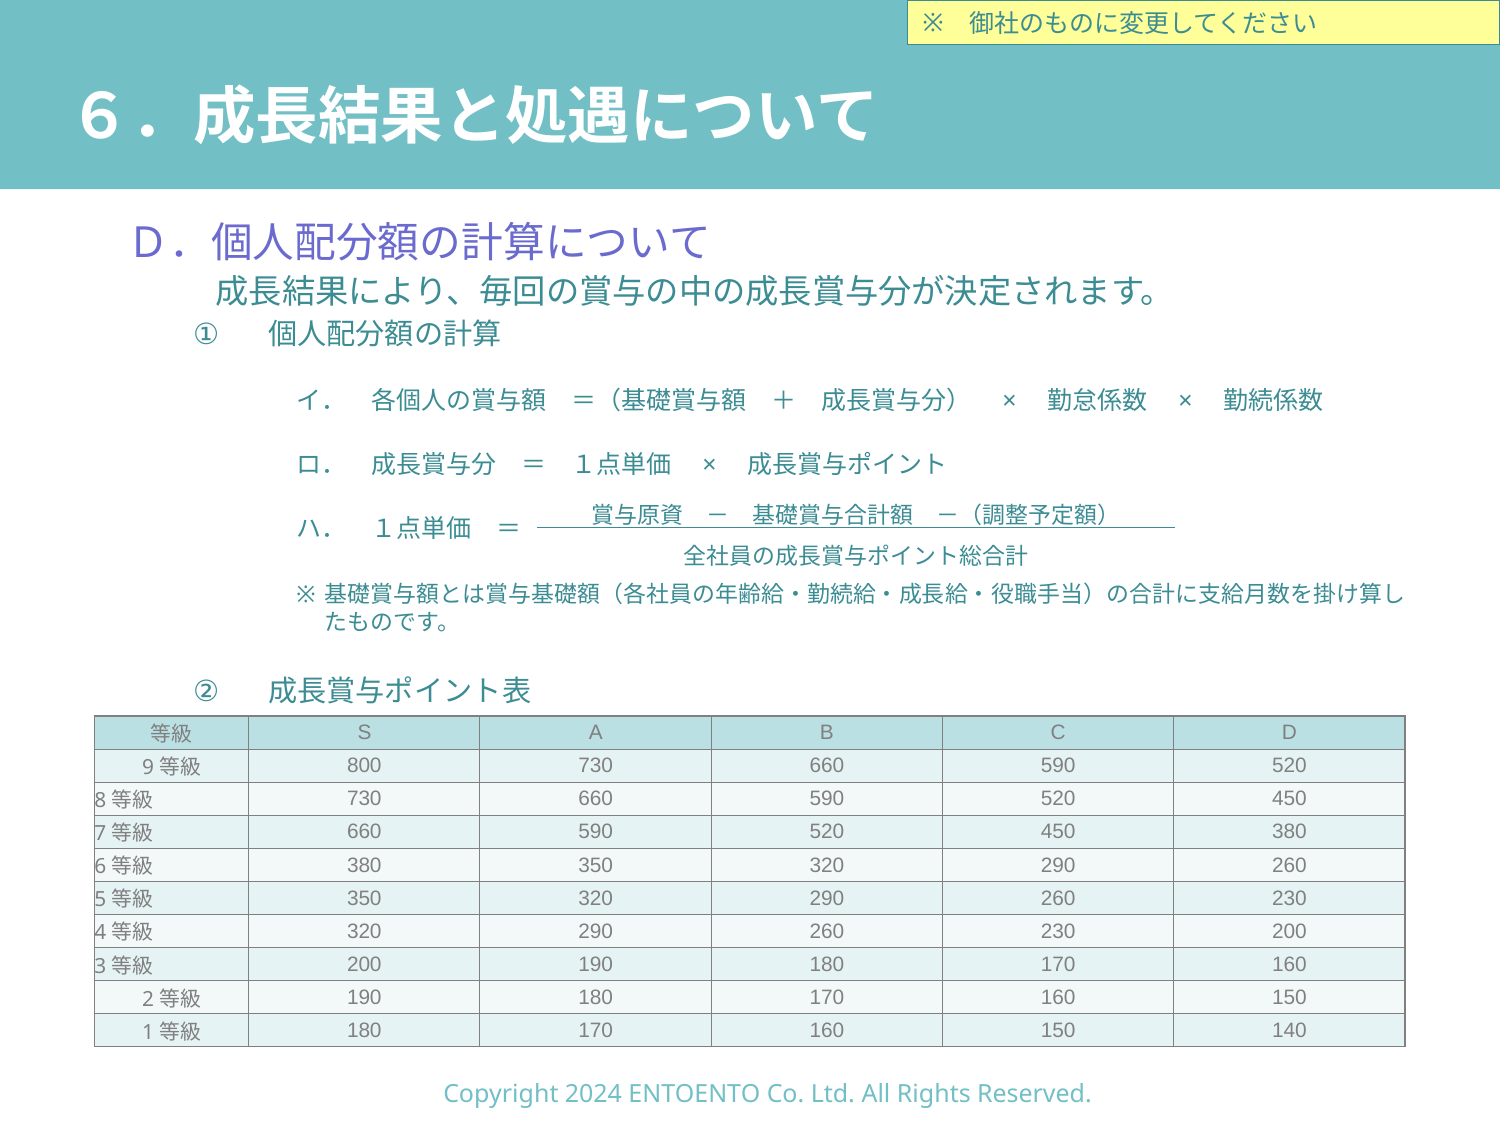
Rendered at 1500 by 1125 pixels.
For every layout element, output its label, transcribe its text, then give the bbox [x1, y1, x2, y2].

table_cell 260 [943, 882, 1173, 914]
table_cell 150 [1174, 981, 1404, 1013]
table_cell 4等級 [95, 915, 248, 947]
table_cell 260 [712, 915, 942, 947]
table_cell 590 [712, 783, 942, 815]
table_cell 800 [249, 750, 479, 782]
table_cell 320 [712, 849, 942, 881]
table_header 等級 [95, 717, 248, 749]
table_cell 8等級 [95, 783, 248, 815]
table_cell 180 [249, 1014, 479, 1046]
table_cell 3等級 [95, 948, 248, 980]
table_cell 6等級 [95, 849, 248, 881]
table_cell 2等級 [95, 981, 248, 1013]
table_cell 450 [1174, 783, 1404, 815]
table_cell 190 [249, 981, 479, 1013]
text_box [442, 479, 1270, 575]
table_header A [480, 717, 711, 749]
table_header C [943, 717, 1173, 749]
table_cell 230 [943, 915, 1173, 947]
footer Copyright 2024 ENTOENTO Co. Ltd. All Rights Reserved. [206, 1070, 1331, 1121]
table_cell 660 [480, 783, 711, 815]
table_cell 200 [249, 948, 479, 980]
table_cell 590 [480, 816, 711, 848]
table_cell 170 [712, 981, 942, 1013]
table_cell 320 [480, 882, 711, 914]
table_cell 350 [249, 882, 479, 914]
table_cell 380 [249, 849, 479, 881]
table_cell 180 [712, 948, 942, 980]
table_cell 160 [943, 981, 1173, 1013]
table_cell 170 [480, 1014, 711, 1046]
table_cell 150 [943, 1014, 1173, 1046]
table_cell 160 [1174, 948, 1404, 980]
table_cell 660 [712, 750, 942, 782]
table_cell 730 [249, 783, 479, 815]
table_cell 520 [1174, 750, 1404, 782]
table_cell 7等級 [95, 816, 248, 848]
table_cell 380 [1174, 816, 1404, 848]
table_cell 590 [943, 750, 1173, 782]
list Ｄ．個人配分額の計算について 成長結果により、毎回の賞与の中の成長賞与分が決定されます。 個人配分額の計算 イ． 各個人の賞与額 ＝（基礎賞与額 ＋ 成長賞与分） × 勤怠係数 × 勤続係数 ロ． 成長賞与分 ＝ １点単価 × 成長賞与ポイント ハ． １点単価 ＝ 基礎賞与額とは賞与基礎額（各社員の年齢給・勤続給・成長給・役職手当）の合計に支給月数を掛け算したものです。 成長賞与ポイント表 [112, 208, 1424, 1012]
table_cell 160 [712, 1014, 942, 1046]
table_cell 190 [480, 948, 711, 980]
table_cell 180 [480, 981, 711, 1013]
table_cell 230 [1174, 882, 1404, 914]
table_cell 170 [943, 948, 1173, 980]
text_box 御社のものに変更してください [907, 0, 1500, 45]
table_cell 5等級 [95, 882, 248, 914]
table_cell 520 [943, 783, 1173, 815]
table_cell 1等級 [95, 1014, 248, 1046]
table_cell 260 [1174, 849, 1404, 881]
table_cell 9等級 [95, 750, 248, 782]
table_header S [249, 717, 479, 749]
table_cell 200 [1174, 915, 1404, 947]
title ６．成長結果と処遇について [53, 42, 1388, 185]
table_cell 450 [943, 816, 1173, 848]
table_cell 140 [1174, 1014, 1404, 1046]
table_cell 350 [480, 849, 711, 881]
table_cell 730 [480, 750, 711, 782]
table_cell 320 [249, 915, 479, 947]
table_cell 660 [249, 816, 479, 848]
table_cell 290 [480, 915, 711, 947]
table_header B [712, 717, 942, 749]
table_header D [1174, 717, 1404, 749]
table_cell 520 [712, 816, 942, 848]
table_cell 290 [943, 849, 1173, 881]
table_cell 290 [712, 882, 942, 914]
